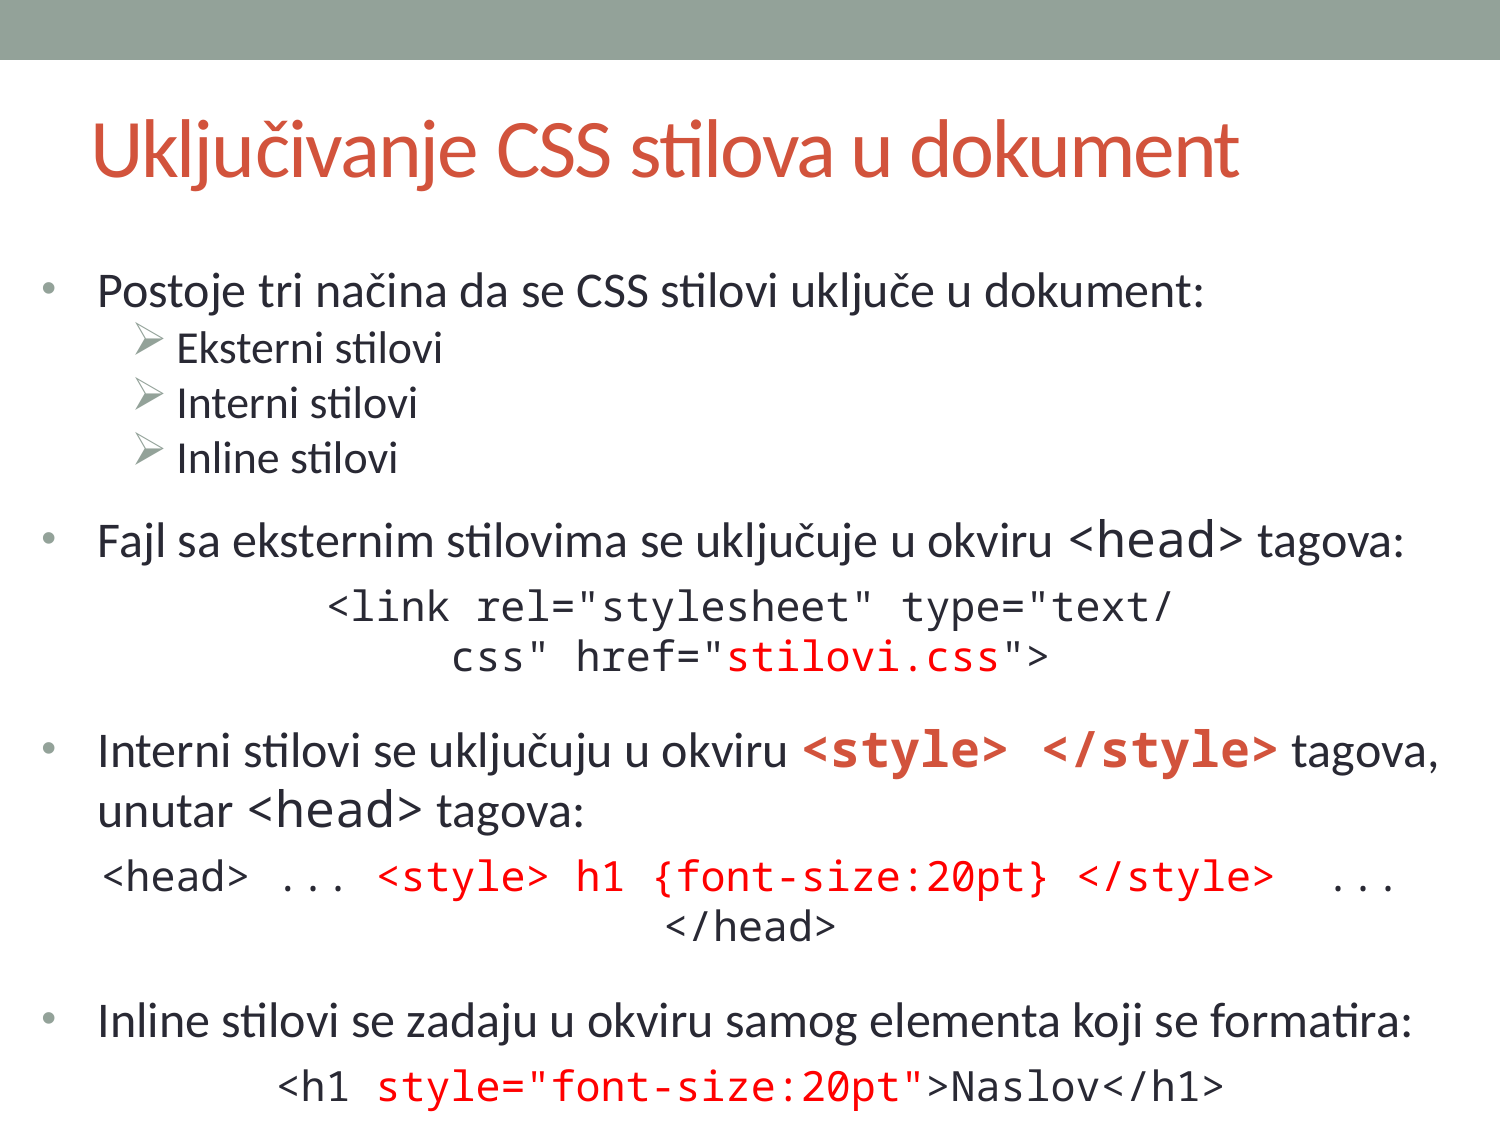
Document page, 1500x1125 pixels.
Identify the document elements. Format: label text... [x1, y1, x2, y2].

list Postoje tri načina da se CSS stilovi uključe u dokument: Eksterni stilovi Interni stilovi Inline stilovi Fajl sa eksternim stilovima se uključuje u okviru <head> tagova: <link rel="stylesheet" type="text/css" href="stilovi.css"> Interni stilovi se uključuju u okviru <style> </style> tagova, unutar <head> tagova: <head> ... <style> h1 {font-size:20pt} </style> ... </head> Inline stilovi se zadaju u okviru samog elementa koji se formatira: <h1 style="font-size:20pt">Naslov</h1> [12, 249, 1475, 1050]
title Uključivanje CSS stilova u dokument [75, 62, 1425, 225]
